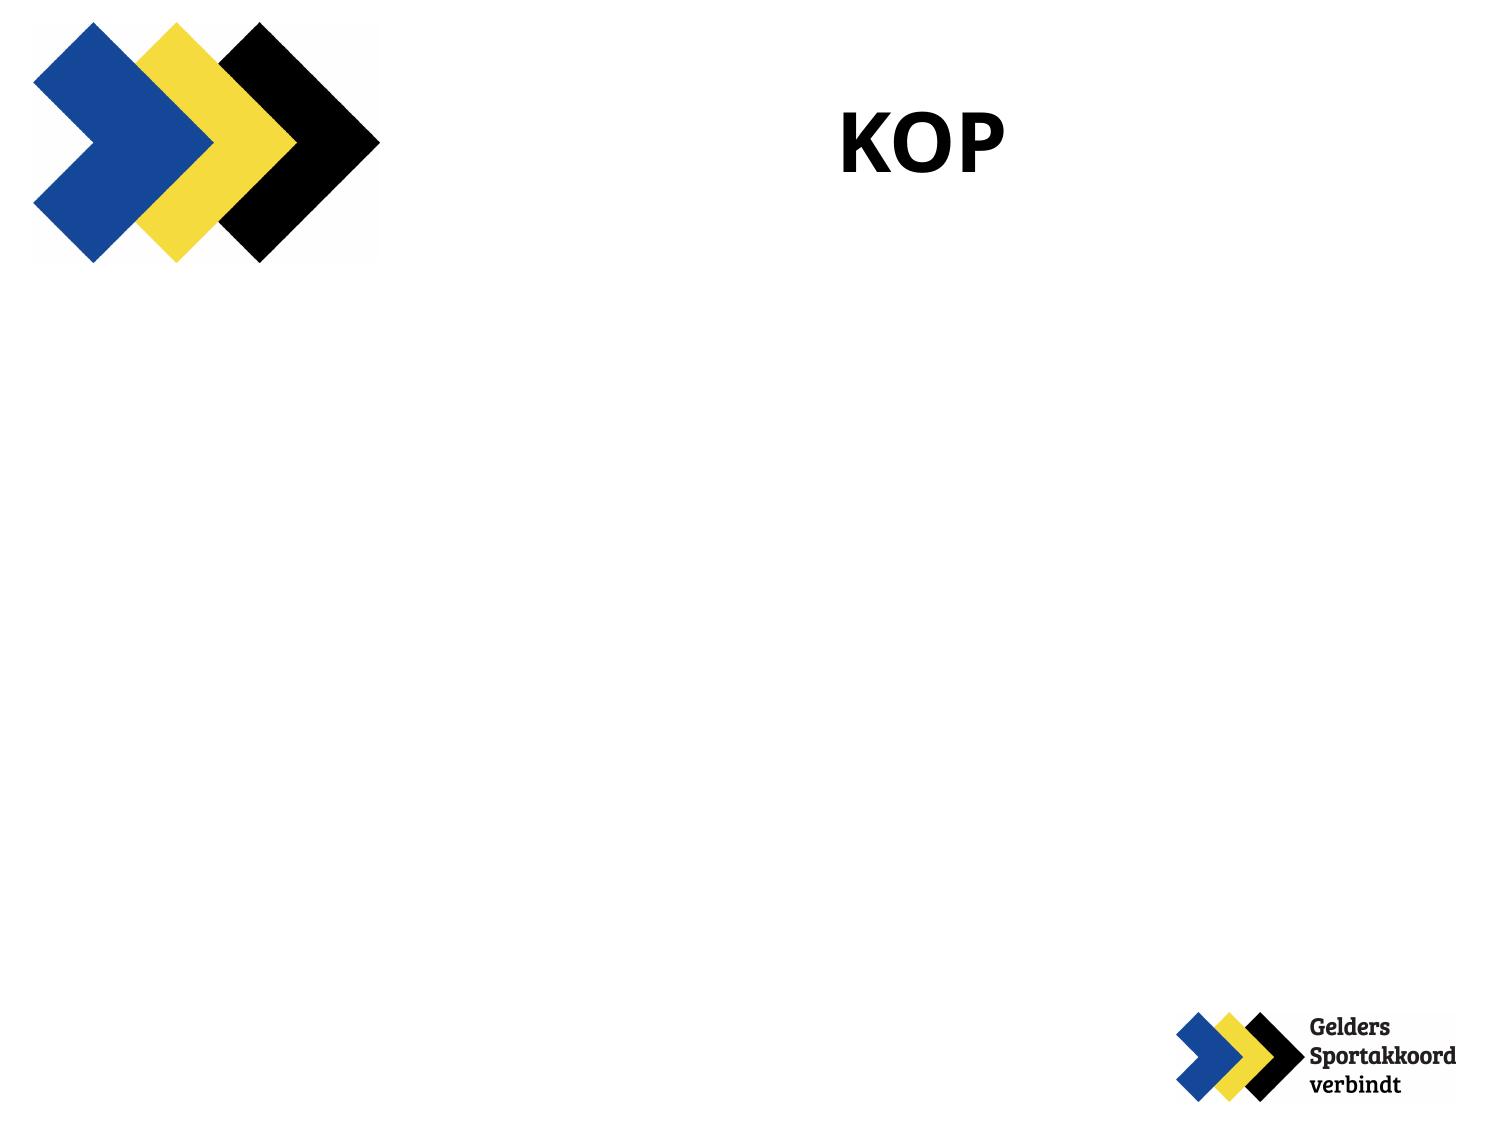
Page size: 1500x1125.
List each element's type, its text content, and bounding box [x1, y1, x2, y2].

picture [33, 21, 380, 263]
picture [1176, 1011, 1456, 1102]
title KOP [419, 45, 1425, 233]
